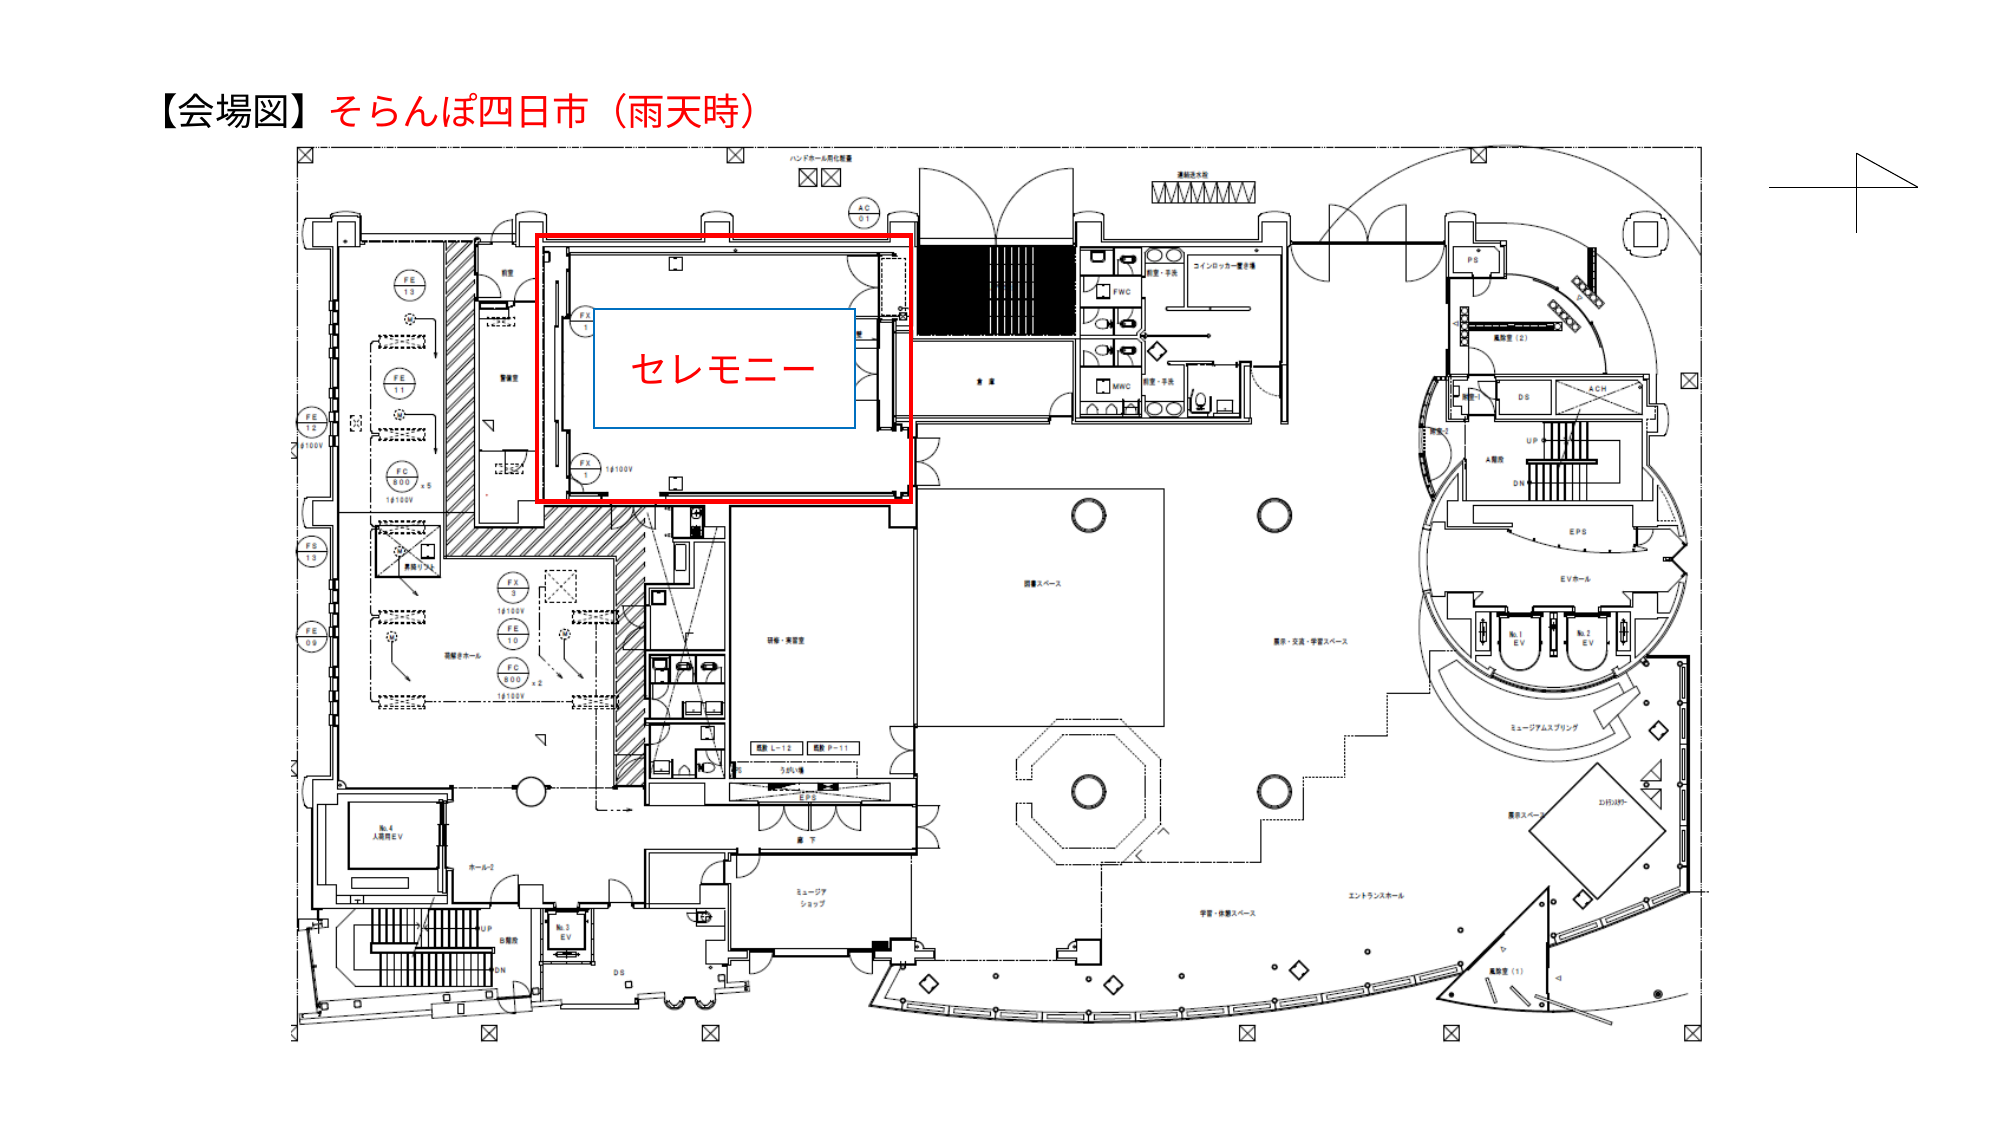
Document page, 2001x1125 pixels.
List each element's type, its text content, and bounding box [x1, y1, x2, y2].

picture [291, 141, 1709, 1045]
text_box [1857, 153, 1918, 188]
text_box 【会場図】そらんぽ四日市（雨天時） [125, 80, 937, 141]
